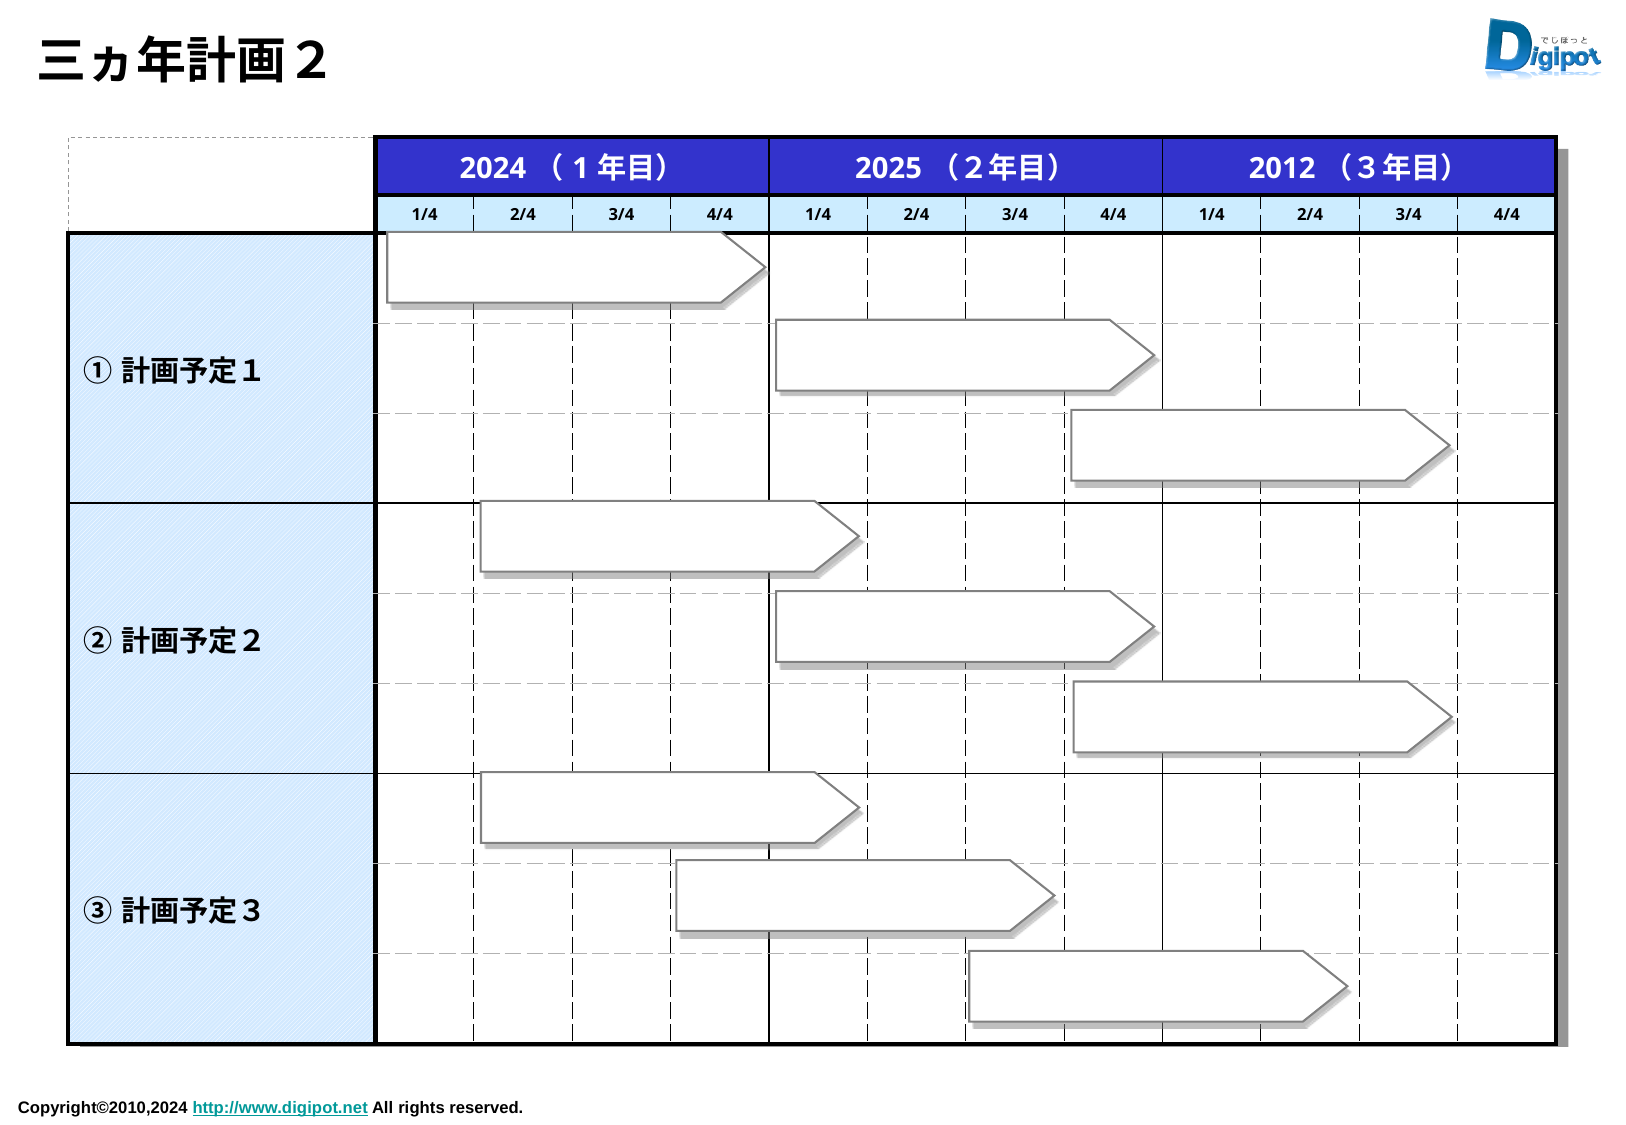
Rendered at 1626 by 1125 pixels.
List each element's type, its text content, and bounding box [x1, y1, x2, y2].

table_cell [1458, 593, 1554, 683]
table_cell [770, 235, 867, 323]
table_cell [1163, 864, 1261, 950]
table_cell [867, 954, 966, 1042]
table_cell [770, 954, 867, 1042]
table_cell [1163, 235, 1261, 323]
table_cell [572, 309, 671, 323]
table_cell [867, 774, 966, 860]
table_cell [474, 413, 572, 502]
table_cell [474, 774, 572, 864]
table_cell 1/4 [1163, 197, 1261, 231]
table_cell 3/4 [1359, 197, 1458, 231]
table_cell [1064, 593, 1162, 683]
table_cell [1359, 323, 1458, 413]
text_box [1073, 681, 1452, 753]
table_cell [1163, 593, 1261, 681]
table_cell [671, 850, 768, 864]
table_cell [671, 864, 768, 954]
table_cell [867, 683, 966, 773]
table_cell [474, 504, 572, 593]
table_cell [1359, 593, 1458, 683]
table_cell [474, 323, 572, 413]
title 三ヵ年計画２ [21, 19, 881, 98]
table_cell [1458, 235, 1554, 323]
table_cell [1163, 504, 1261, 593]
table_cell 2/4 [474, 197, 572, 231]
table_cell [770, 774, 867, 860]
table_cell [867, 504, 966, 591]
table_cell [572, 683, 671, 772]
table_cell [671, 323, 768, 413]
table_cell [1064, 413, 1162, 502]
table_cell [1458, 954, 1554, 1042]
table_header [68, 137, 373, 231]
table_cell [966, 235, 1064, 319]
table_cell [378, 504, 474, 593]
table_cell [572, 864, 671, 954]
table_cell [1458, 413, 1554, 502]
table_cell [1064, 864, 1162, 950]
table_cell [572, 954, 671, 1042]
table_cell 3/4 [572, 197, 671, 231]
text_box [387, 231, 766, 303]
table_cell [1359, 235, 1458, 323]
table_cell [966, 413, 1064, 502]
table_cell [1261, 774, 1359, 864]
table_cell [1064, 323, 1162, 413]
table_cell [1412, 683, 1458, 720]
table_header 2012（３年目） [1163, 139, 1554, 193]
table_cell [966, 683, 1064, 773]
table_cell [1359, 504, 1458, 593]
table_cell [671, 683, 768, 772]
table_cell [378, 413, 474, 502]
table_cell [1359, 774, 1458, 864]
table_cell 4/4 [1064, 197, 1162, 231]
table_cell [474, 864, 572, 954]
table_cell [474, 954, 572, 1042]
table_cell [1261, 323, 1359, 409]
table_cell [1064, 235, 1162, 323]
table_cell [572, 593, 671, 683]
table_cell ③計画予定３ [70, 774, 373, 1042]
table_cell [378, 954, 474, 1042]
table_cell [378, 235, 474, 323]
table_cell [1261, 759, 1359, 773]
table_cell [1064, 504, 1162, 593]
table_cell [1458, 504, 1554, 593]
table_cell [770, 683, 867, 773]
table_cell [1359, 954, 1458, 1042]
table_cell [1359, 413, 1458, 502]
text_box [776, 591, 1155, 662]
table_cell [1359, 724, 1458, 773]
table_cell [1458, 683, 1554, 773]
table_cell [966, 774, 1064, 864]
text_box [676, 860, 1055, 931]
table_cell ①計画予定１ [70, 235, 373, 502]
table_cell [378, 323, 474, 413]
table_cell [966, 504, 1064, 591]
table_header 2024（1年目） [378, 139, 768, 193]
table_cell [671, 274, 768, 323]
table_cell [867, 669, 966, 683]
table_cell [1064, 683, 1162, 773]
table_cell [966, 864, 1064, 953]
table_cell ②計画予定２ [70, 504, 373, 773]
table_cell [1163, 759, 1261, 773]
table_cell [770, 504, 867, 593]
picture [1485, 18, 1602, 82]
table_cell [1064, 774, 1162, 864]
table_cell [378, 683, 474, 773]
table_cell [770, 594, 867, 683]
table_cell [671, 593, 768, 683]
table_cell [572, 413, 671, 500]
table_cell [474, 593, 572, 683]
table_cell [378, 774, 474, 864]
table_cell [572, 323, 671, 413]
table_cell [1163, 774, 1261, 864]
text_box [481, 772, 860, 843]
table_cell 1/4 [770, 197, 867, 231]
table_cell 2/4 [1261, 197, 1359, 231]
text_box [80, 148, 1569, 1047]
table_cell [572, 578, 671, 593]
table_cell 1/4 [378, 197, 474, 231]
table_cell [966, 397, 1064, 413]
table_cell [770, 324, 867, 413]
table_cell [1261, 954, 1359, 1042]
table_cell [966, 954, 1064, 1042]
text_box [480, 500, 859, 572]
table_cell [1359, 864, 1458, 954]
table_cell [378, 593, 474, 683]
table_cell [770, 938, 867, 954]
text_box [1071, 409, 1450, 481]
table_cell [1163, 1028, 1261, 1042]
table_cell [966, 669, 1064, 683]
table_cell [770, 413, 867, 502]
table_cell [1163, 488, 1261, 502]
text_box [969, 950, 1348, 1022]
table_cell [573, 850, 670, 864]
table_cell [1261, 504, 1359, 593]
table_cell [727, 235, 768, 270]
table_cell [671, 413, 768, 500]
text_box [776, 319, 1155, 391]
table_cell [378, 864, 474, 954]
table_cell [1458, 323, 1554, 413]
table_cell [1261, 593, 1359, 681]
table_cell 4/4 [671, 197, 768, 231]
table_cell [1261, 864, 1359, 954]
table_cell [1163, 323, 1261, 409]
table_cell [1261, 488, 1359, 502]
table_header 2025（２年目） [770, 139, 1162, 193]
table_cell [1064, 1028, 1162, 1042]
table_cell 4/4 [1458, 197, 1554, 231]
table_cell 2/4 [867, 197, 966, 231]
table_cell [868, 938, 965, 954]
table_cell [671, 578, 768, 593]
table_cell [474, 683, 572, 773]
table_cell [1458, 864, 1554, 954]
table_cell [1261, 235, 1359, 323]
table_cell 3/4 [966, 197, 1064, 231]
table_cell [671, 954, 768, 1042]
table_cell [474, 309, 572, 323]
table_cell [1458, 774, 1554, 864]
table_cell [867, 235, 966, 319]
table_cell [867, 397, 966, 413]
table_cell [867, 413, 966, 502]
